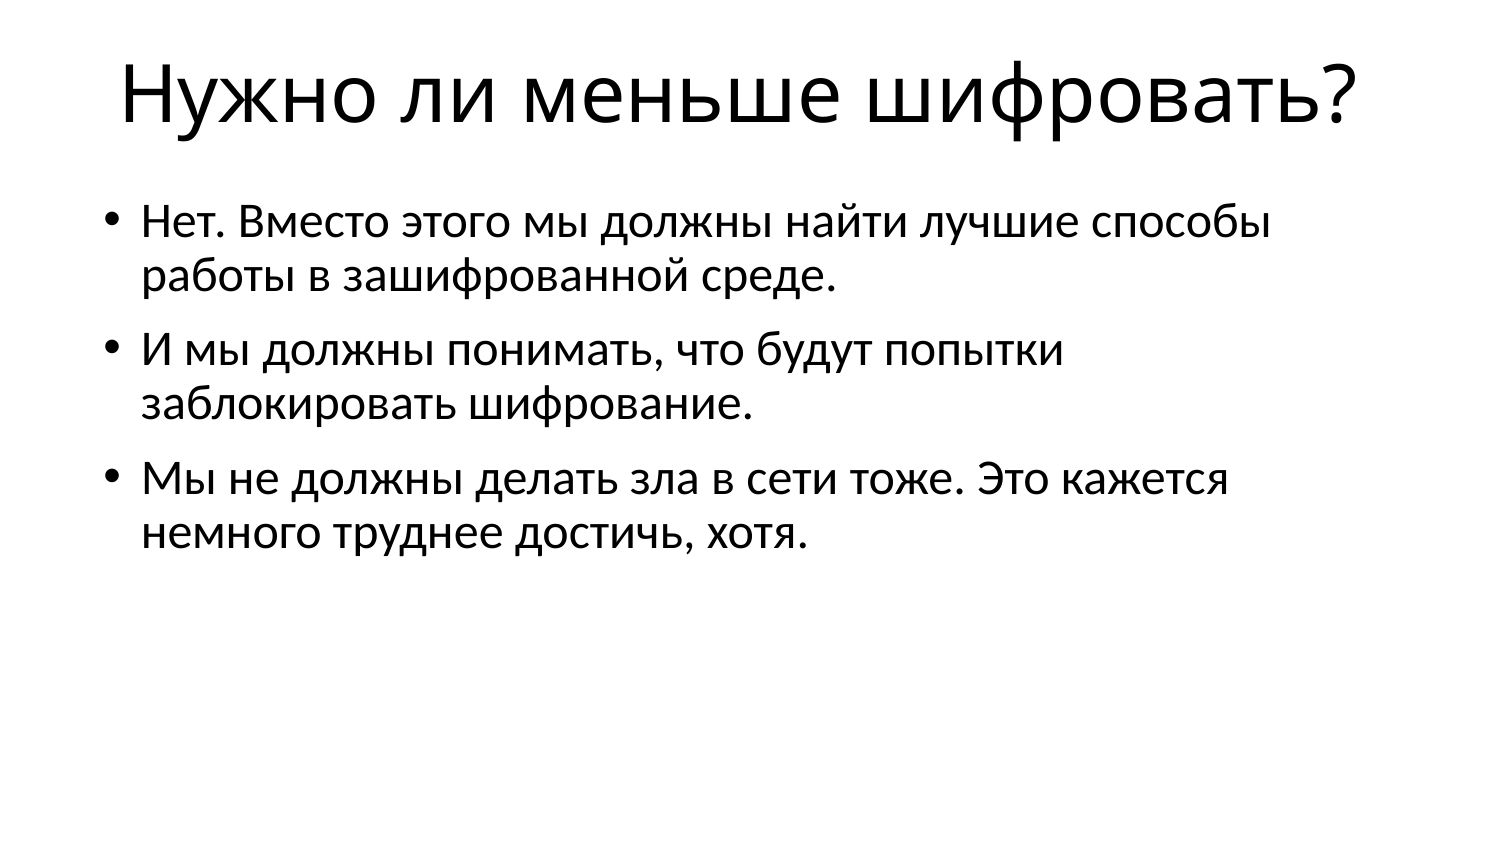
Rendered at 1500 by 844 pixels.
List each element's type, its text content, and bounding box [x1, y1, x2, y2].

text_box Нет. Вместо этого мы должны найти лучшие способы работы в зашифрованной среде. И мы должны понимать, что будут попытки заблокировать шифрование. Мы не должны делать зла в сети тоже. Это кажется немного труднее достичь, хотя. [88, 186, 1394, 617]
title Нужно ли меньше шифровать? [103, 44, 1397, 149]
